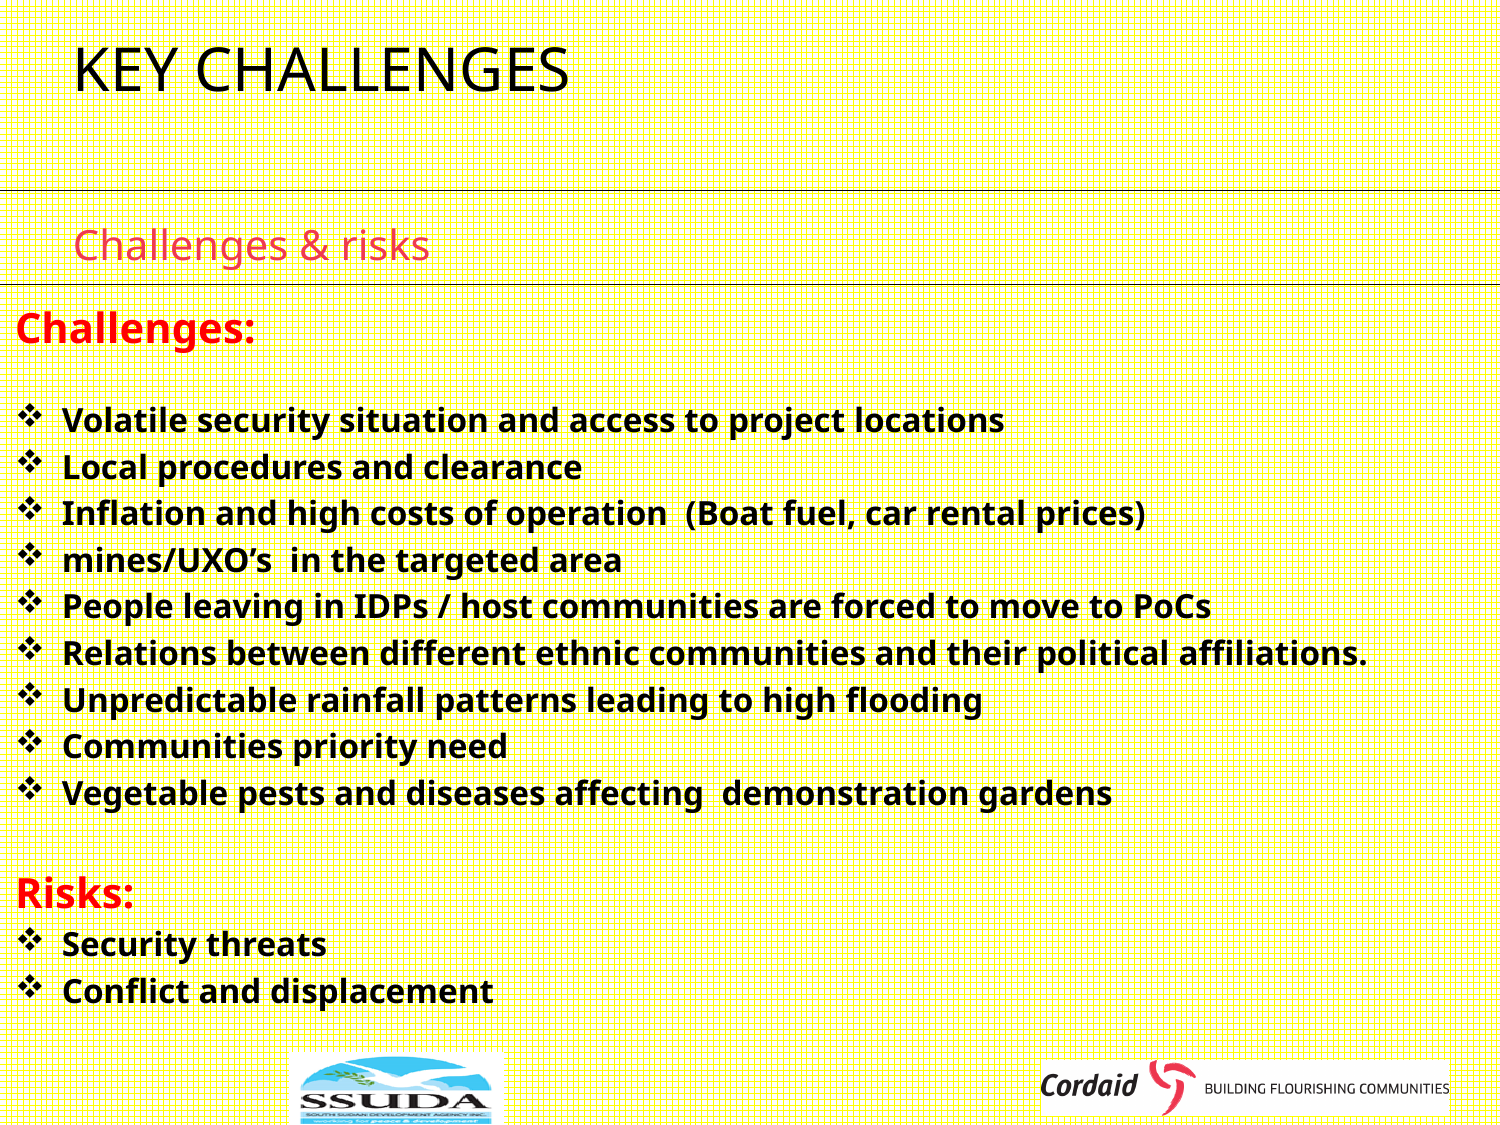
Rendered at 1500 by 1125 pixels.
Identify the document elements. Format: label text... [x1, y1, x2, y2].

list [986, 361, 1442, 914]
picture [1041, 1060, 1449, 1116]
picture [288, 1052, 504, 1125]
list Challenges: Volatile security situation and access to project locations Local procedures and clearance Inflation and high costs of operation (Boat fuel, car rental prices) mines/UXO’s in the targeted area People leaving in IDPs / host communities are forced to move to PoCs Relations between different ethnic communities and their political affiliations. Unpredictable rainfall patterns leading to high flooding Communities priority need Vegetable pests and diseases affecting demonstration gardens Risks: Security threats Conflict and displacement [0, 294, 1500, 1053]
list Challenges & risks [57, 211, 1417, 268]
title Key challenges [57, 23, 1417, 185]
